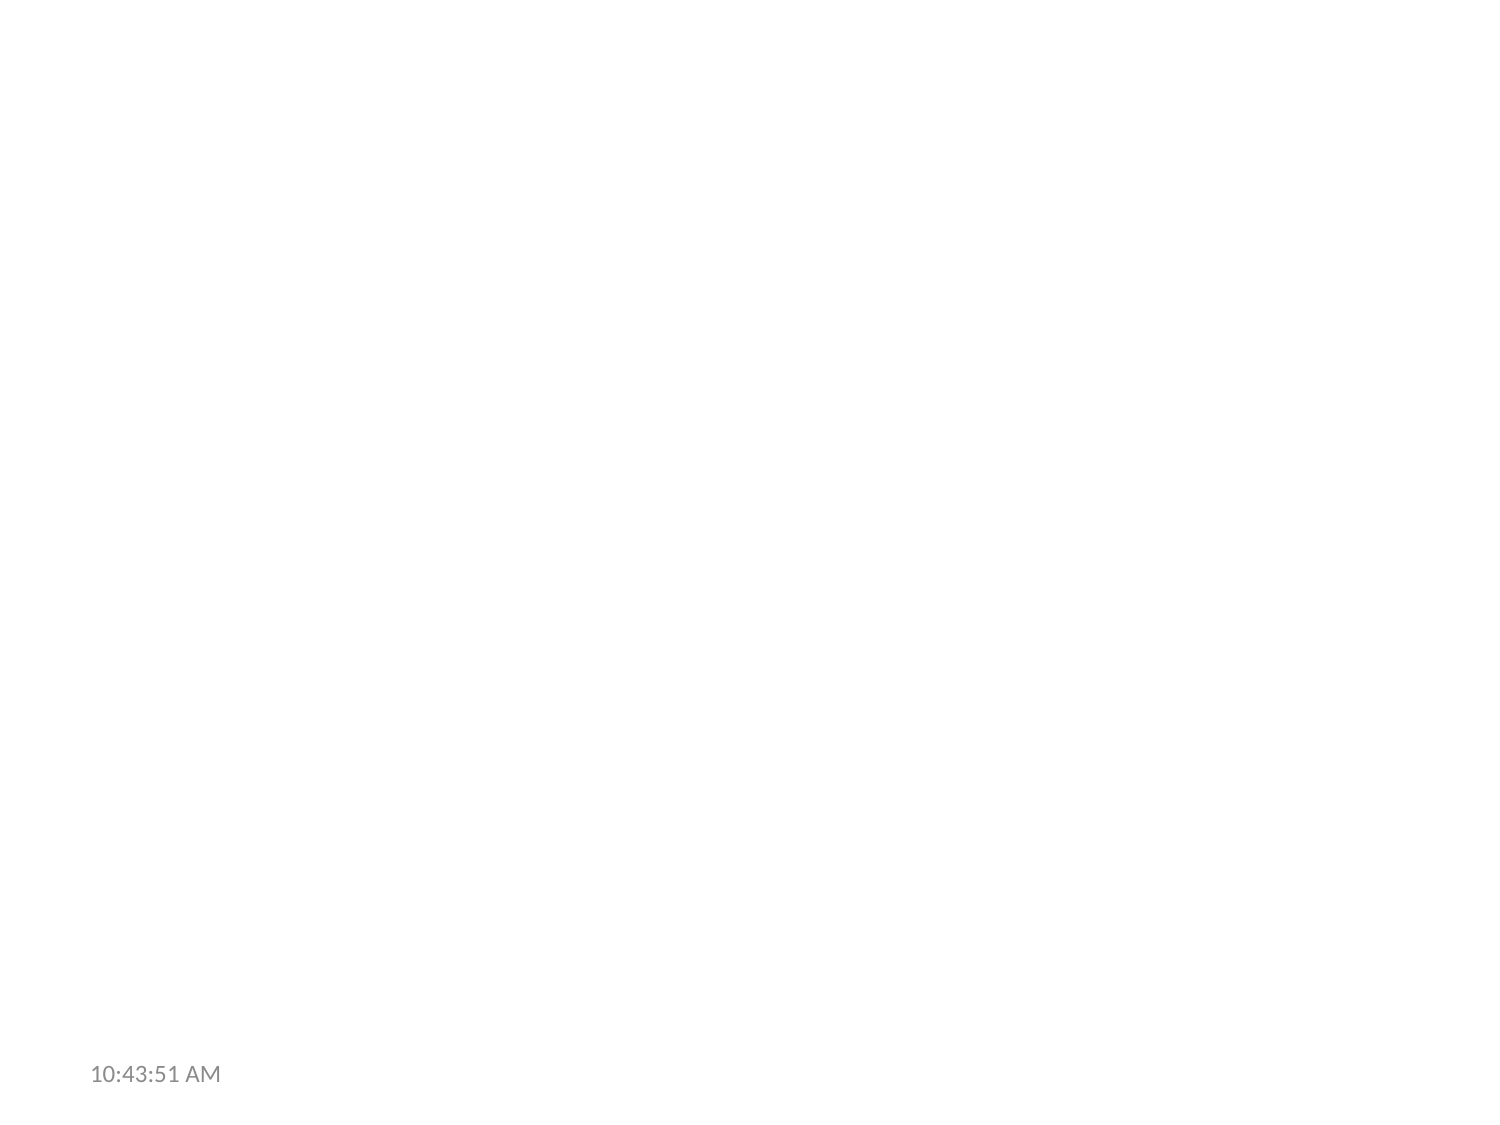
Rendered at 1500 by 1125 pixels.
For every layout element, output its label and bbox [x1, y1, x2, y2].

slide_number [75, 1042, 425, 1103]
